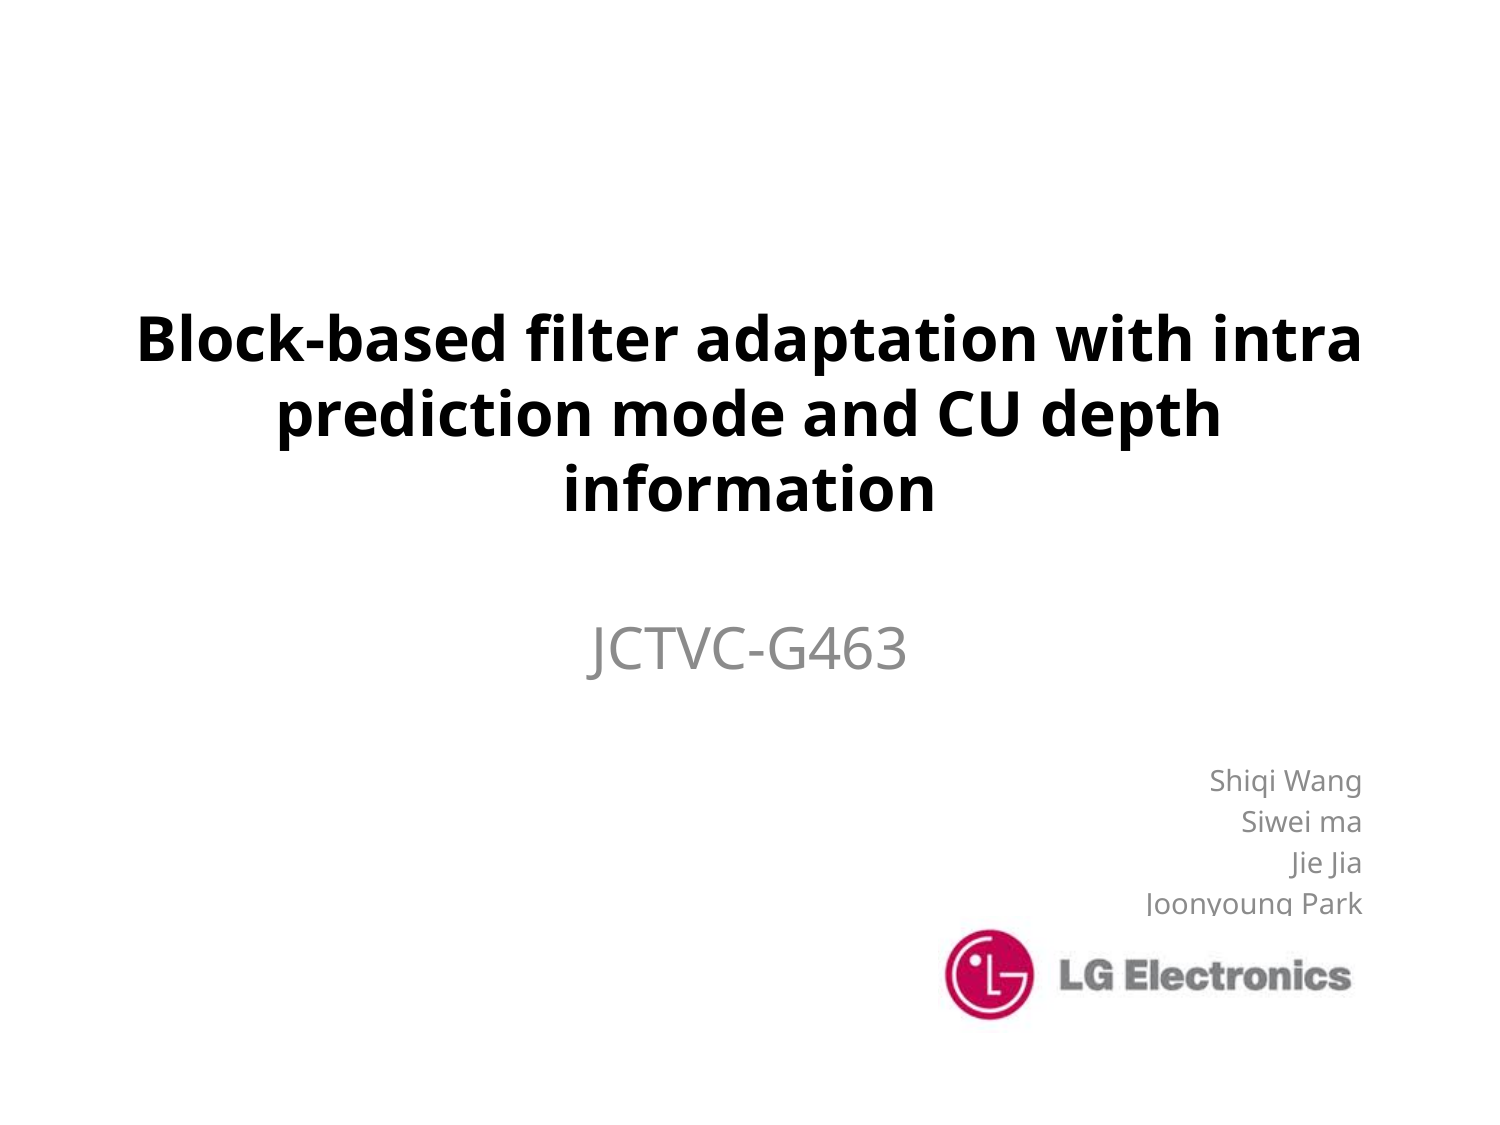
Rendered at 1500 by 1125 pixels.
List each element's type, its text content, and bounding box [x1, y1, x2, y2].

subtitle JCTVC-G463 [225, 603, 1275, 705]
picture [938, 916, 1362, 1033]
title Block-based filter adaptation with intra prediction mode and CU depth information [112, 290, 1388, 532]
text_box Shiqi Wang Siwei ma Jie Jia Joonyoung Park [328, 755, 1378, 953]
